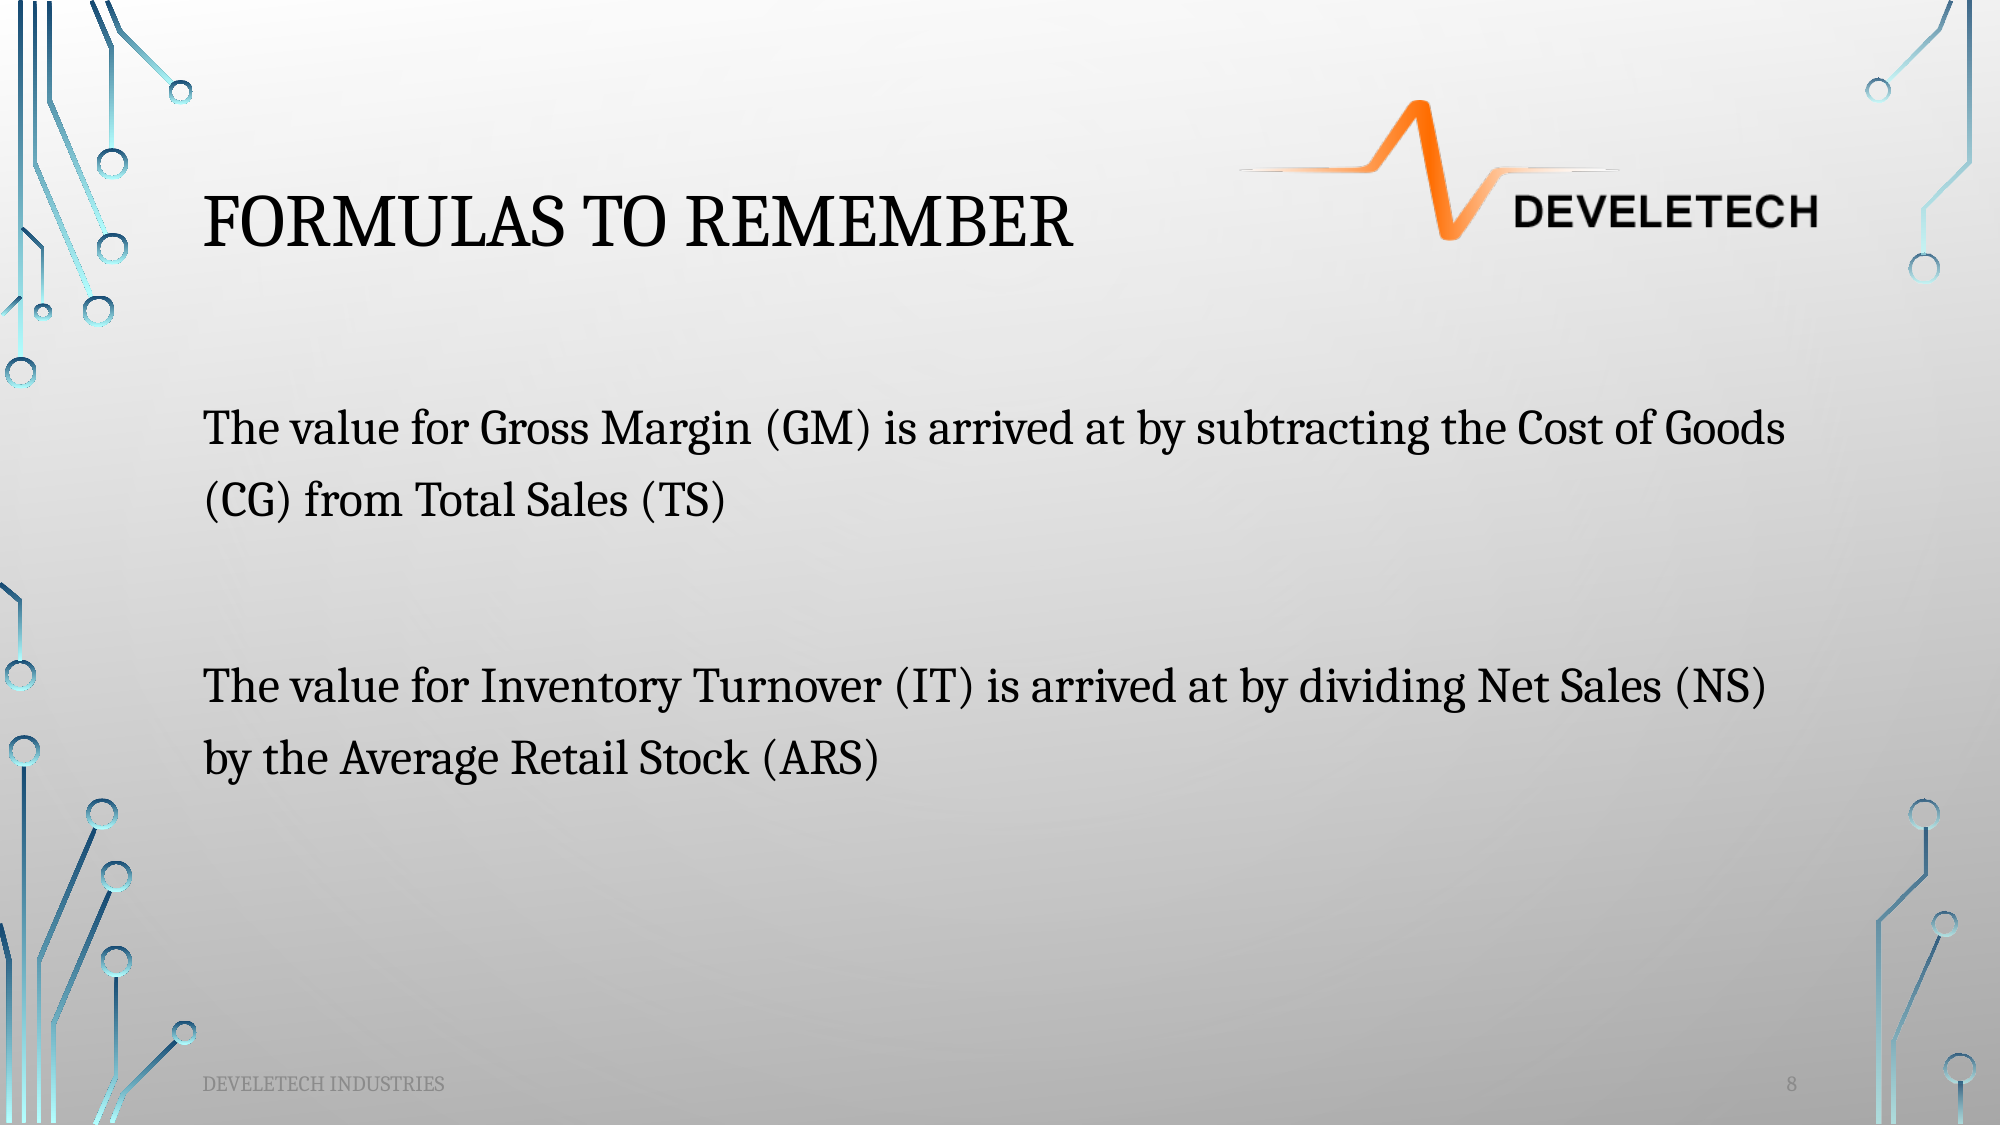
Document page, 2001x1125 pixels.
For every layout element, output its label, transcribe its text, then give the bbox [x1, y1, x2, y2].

list The value for Gross Margin (GM) is arrived at by subtracting the Cost of Goods (CG) from Total Sales (TS) The value for Inventory Turnover (IT) is arrived at by dividing Net Sales (NS) by the Average Retail Stock (ARS) [187, 375, 1813, 956]
footer Develetech Industries [187, 1052, 1211, 1113]
picture [1239, 100, 1820, 250]
slide_number 8 [1685, 1052, 1813, 1113]
title Formulas to Remember [187, 101, 1224, 344]
